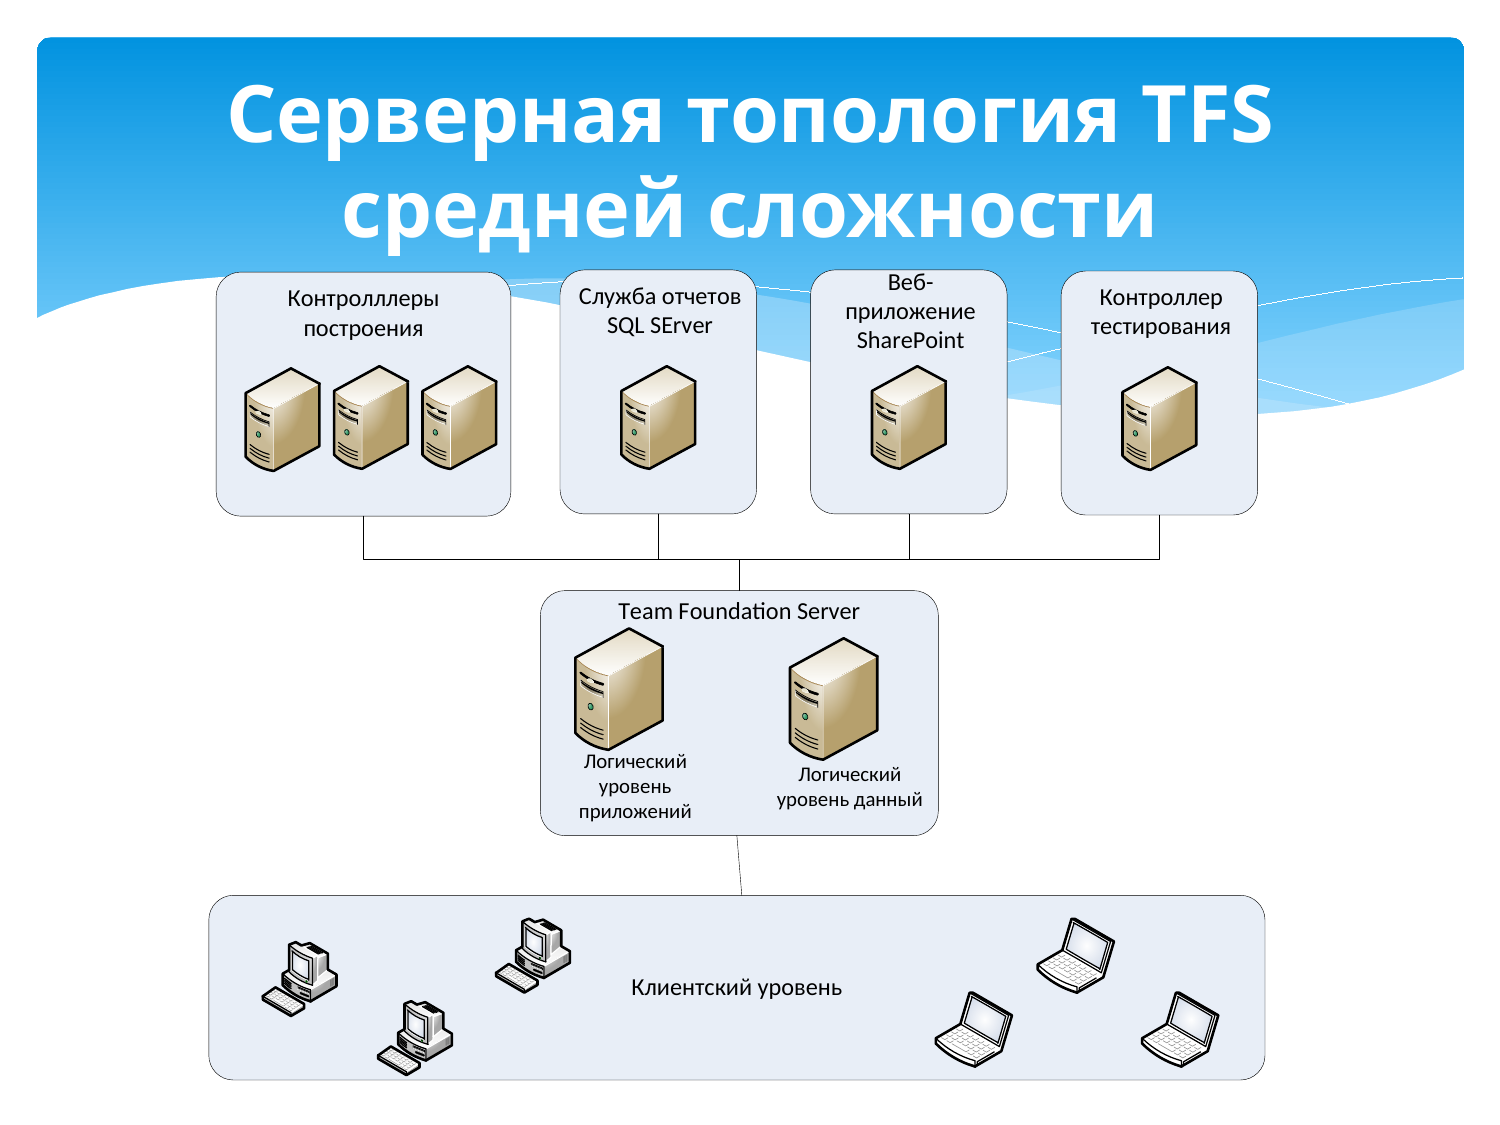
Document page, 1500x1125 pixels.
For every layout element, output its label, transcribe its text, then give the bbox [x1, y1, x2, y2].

title Серверная топология TFS средней сложности [75, 55, 1425, 261]
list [206, 262, 1268, 1083]
